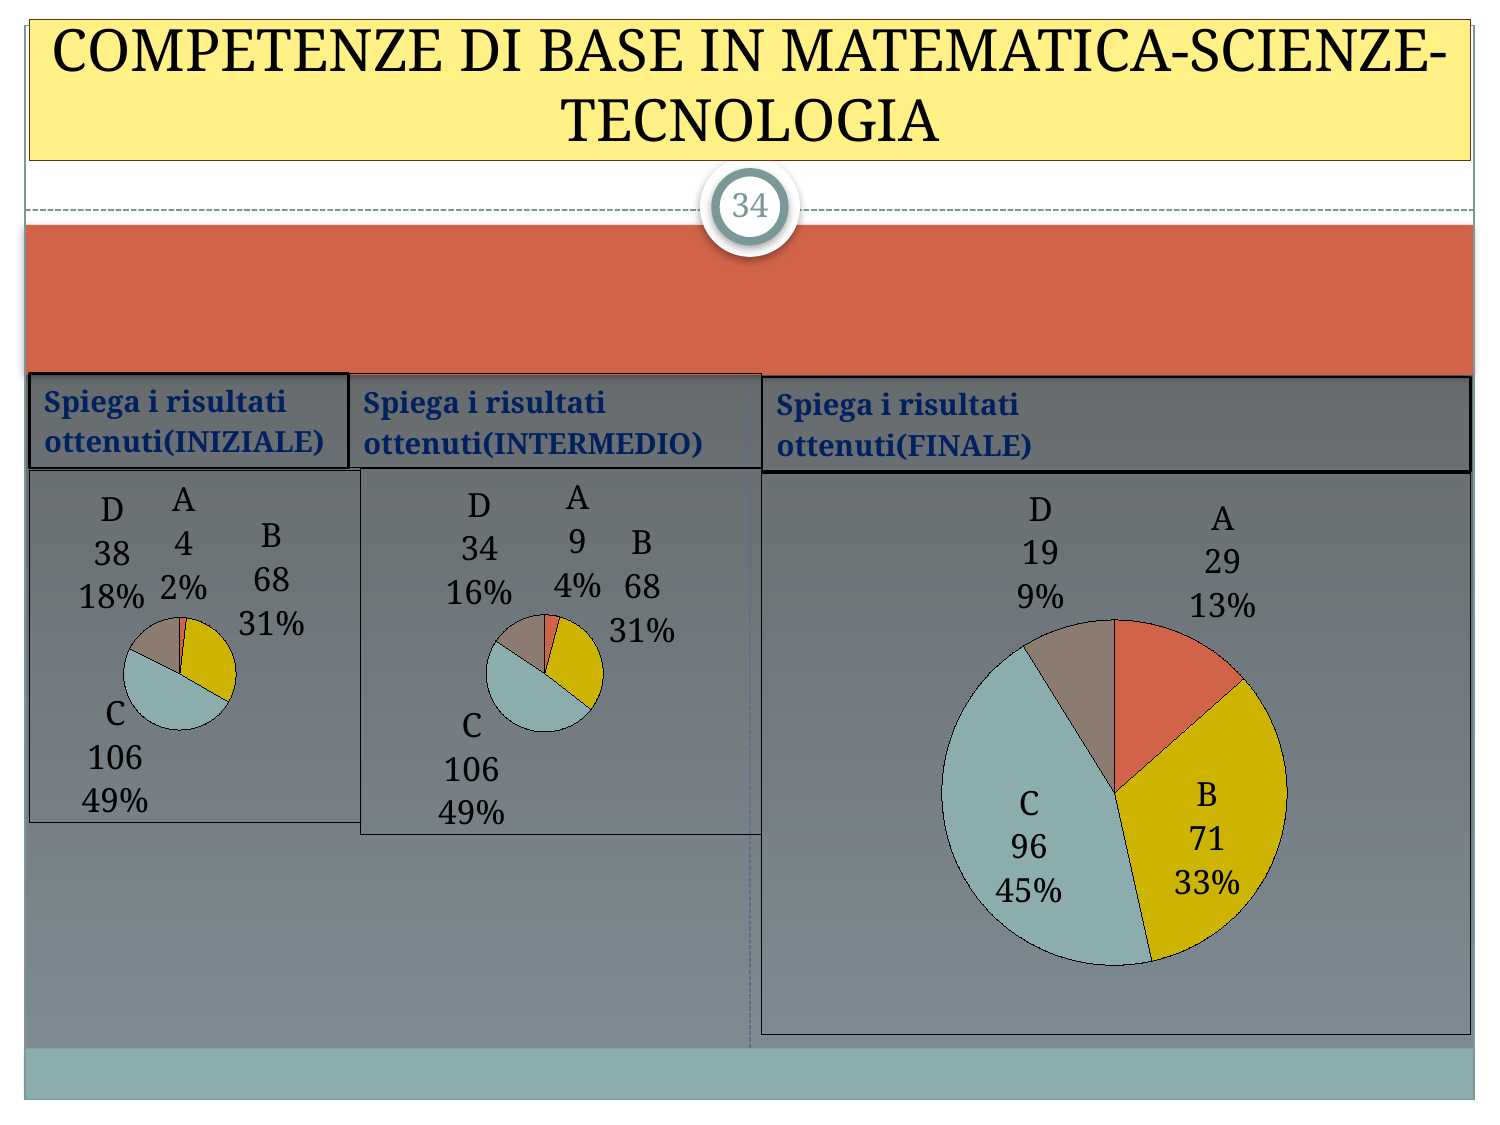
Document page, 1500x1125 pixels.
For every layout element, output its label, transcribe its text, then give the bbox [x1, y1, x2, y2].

list Spiega i risultati ottenuti(INIZIALE) [28, 372, 350, 469]
title COMPETENZE DI BASE IN MATEMATICA-SCIENZE-TECNOLOGIA [29, 19, 1471, 161]
list Spiega i risultati ottenuti(FINALE) [761, 376, 1472, 472]
chart [29, 467, 1471, 1036]
slide_number 34 [712, 171, 788, 244]
text_box Spiega i risultati ottenuti(INTERMEDIO) [348, 373, 762, 467]
